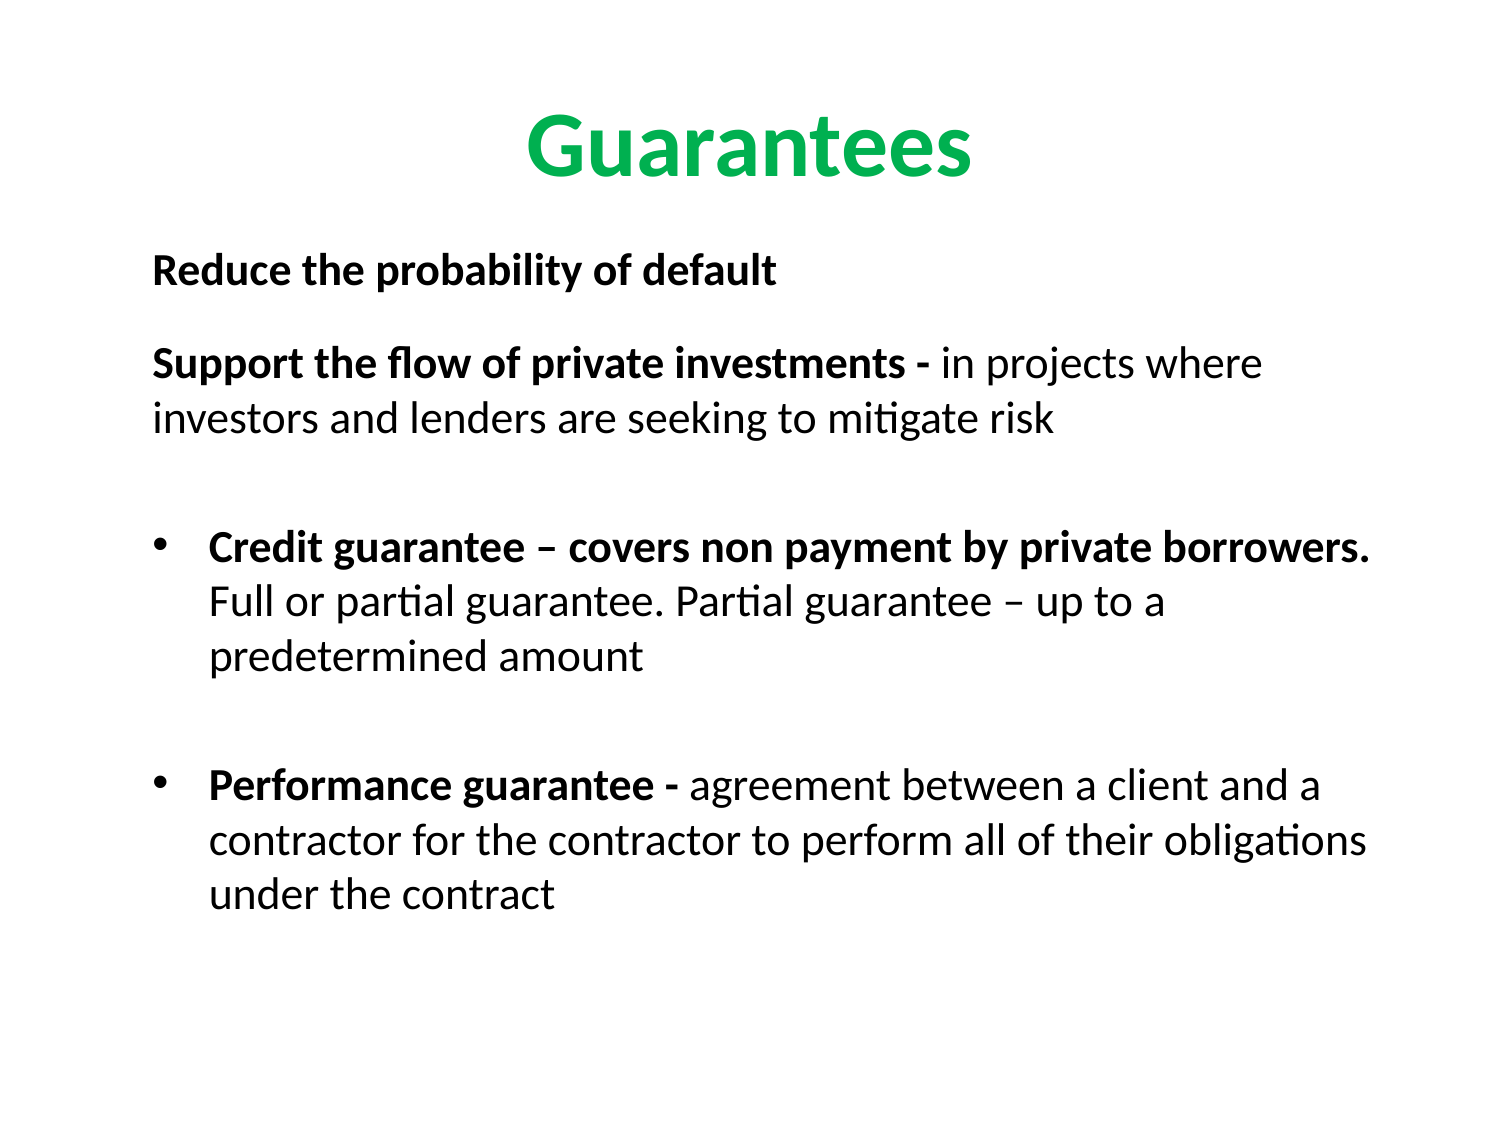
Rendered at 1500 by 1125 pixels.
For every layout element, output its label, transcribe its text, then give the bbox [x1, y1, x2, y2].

title Guarantees [75, 45, 1425, 233]
list Reduce the probability of default Support the flow of private investments - in projects where investors and lenders are seeking to mitigate risk Credit guarantee – covers non payment by private borrowers. Full or partial guarantee. Partial guarantee – up to a predetermined amount Performance guarantee - agreement between a client and a contractor for the contractor to perform all of their obligations under the contract [137, 232, 1425, 1000]
